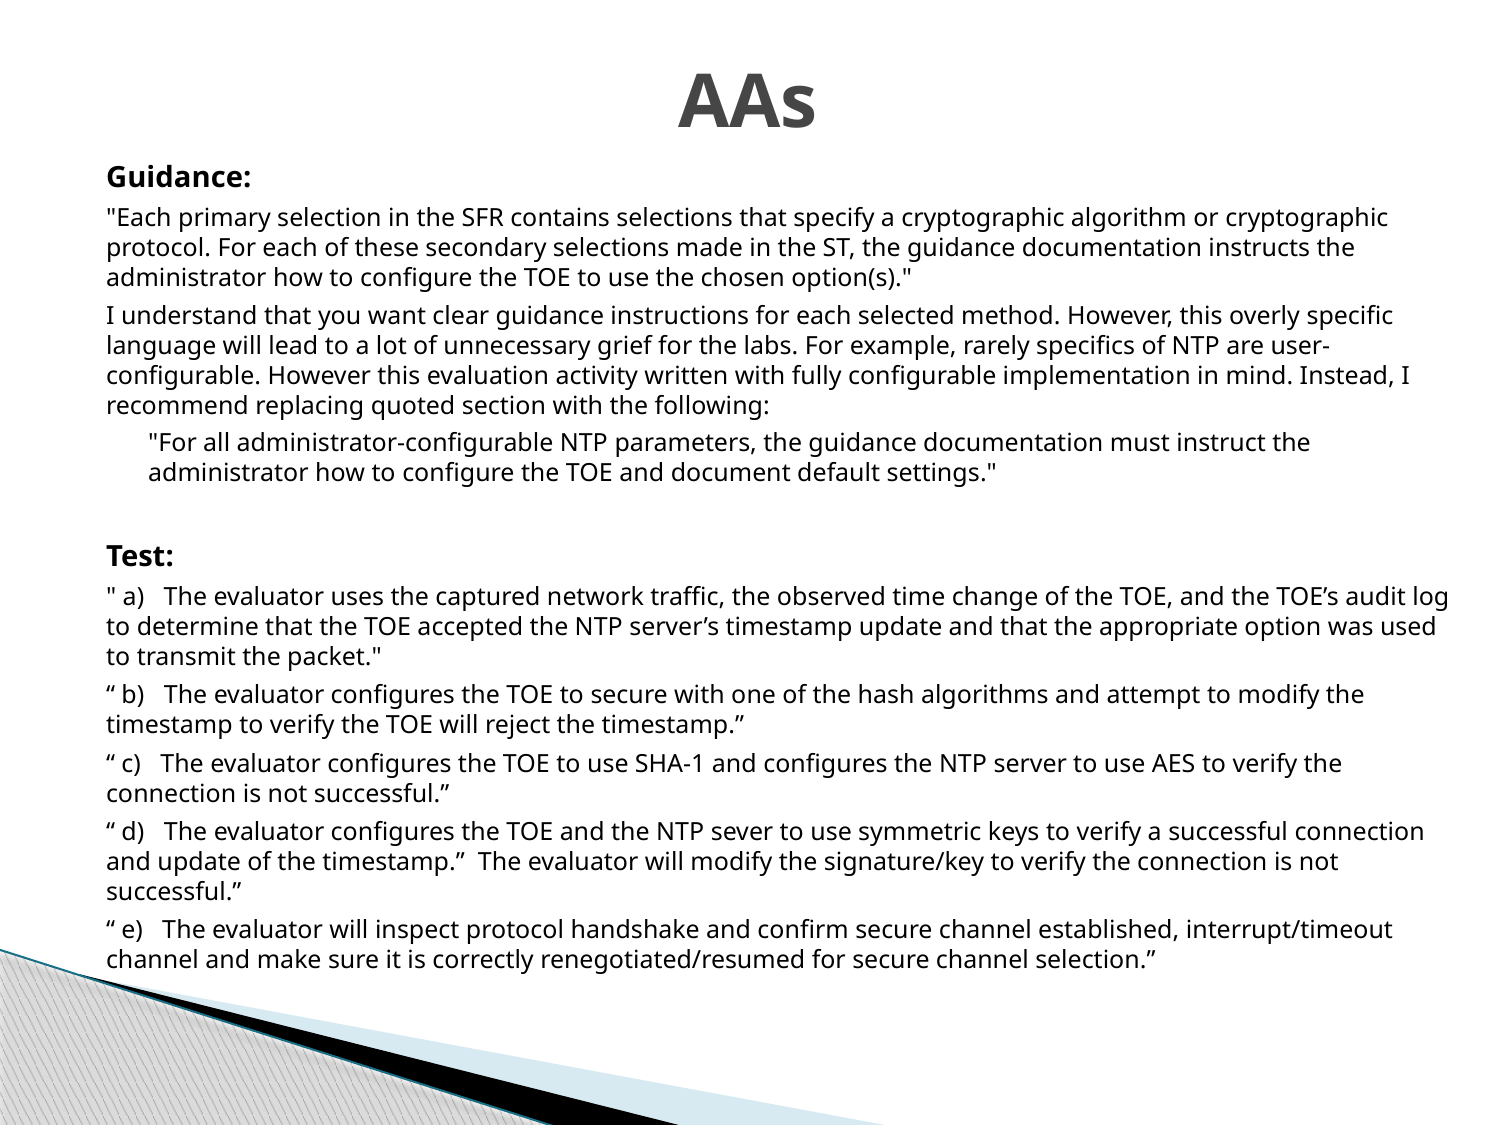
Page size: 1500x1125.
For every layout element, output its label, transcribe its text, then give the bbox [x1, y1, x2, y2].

title AAs [73, 45, 1424, 150]
list Guidance: "Each primary selection in the SFR contains selections that specify a cryptographic algorithm or cryptographic protocol. For each of these secondary selections made in the ST, the guidance documentation instructs the administrator how to configure the TOE to use the chosen option(s)." I understand that you want clear guidance instructions for each selected method. However, this overly specific language will lead to a lot of unnecessary grief for the labs. For example, rarely specifics of NTP are user-configurable. However this evaluation activity written with fully configurable implementation in mind. Instead, I recommend replacing quoted section with the following: "For all administrator-configurable NTP parameters, the guidance documentation must instruct the administrator how to configure the TOE and document default settings." Test: " a) The evaluator uses the captured network traffic, the observed time change of the TOE, and the TOE’s audit log to determine that the TOE accepted the NTP server’s timestamp update and that the appropriate option was used to transmit the packet." “ b) The evaluator configures the TOE to secure with one of the hash algorithms and attempt to modify the timestamp to verify the TOE will reject the timestamp.” “ c) The evaluator configures the TOE to use SHA-1 and configures the NTP server to use AES to verify the connection is not successful.” “ d) The evaluator configures the TOE and the NTP sever to use symmetric keys to verify a successful connection and update of the timestamp.” The evaluator will modify the signature/key to verify the connection is not successful.” “ e) The evaluator will inspect protocol handshake and confirm secure channel established, interrupt/timeout channel and make sure it is correctly renegotiated/resumed for secure channel selection.” [73, 150, 1477, 976]
